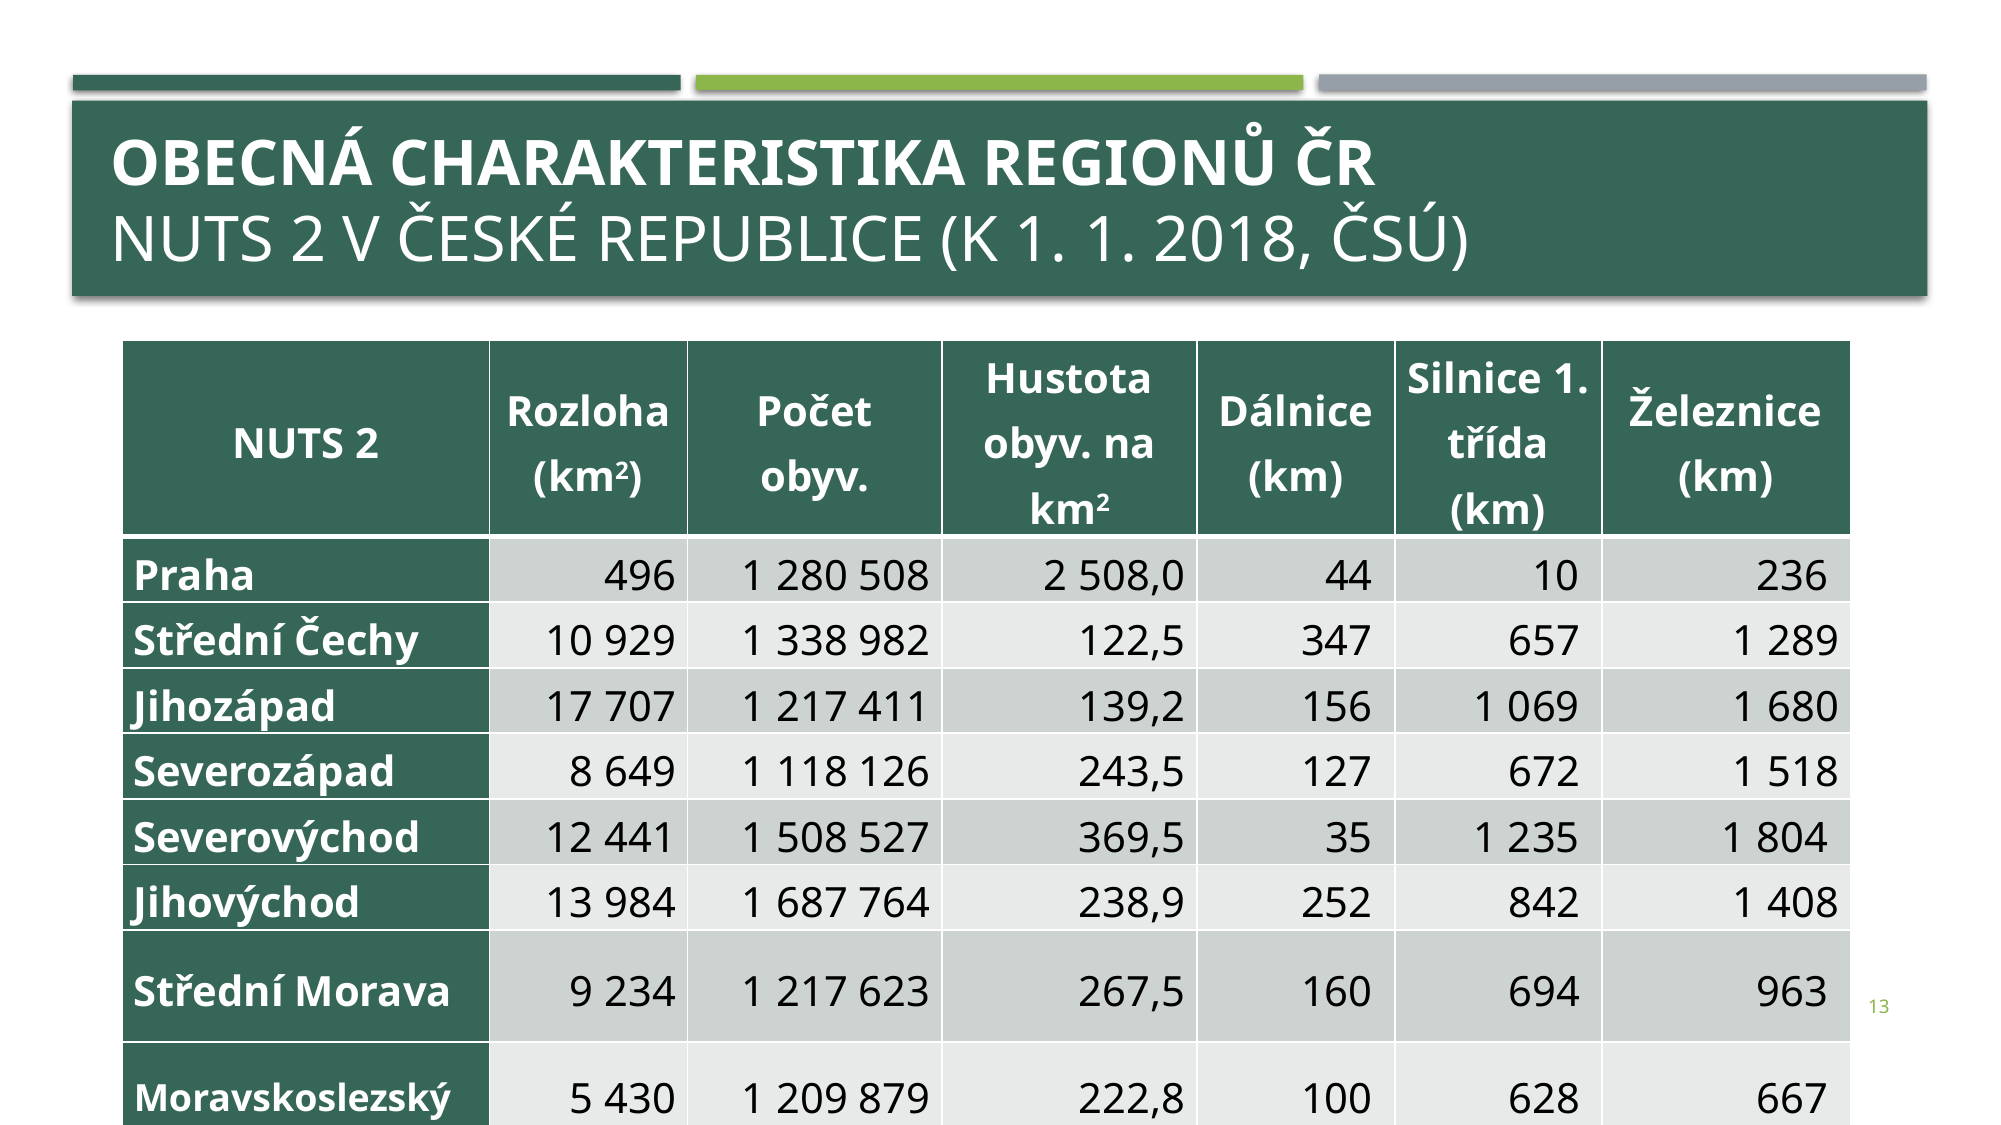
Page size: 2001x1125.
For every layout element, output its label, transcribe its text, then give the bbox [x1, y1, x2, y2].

table_cell Střední Morava [123, 931, 489, 1041]
table_cell 267,5 [943, 931, 1196, 1041]
table_cell Jihovýchod [123, 865, 489, 929]
table_cell Severovýchod [123, 800, 489, 864]
title Obecná charakteristika regionů Čr NUTS 2 v České republice (k 1. 1. 2018, ČSÚ) [95, 115, 1905, 282]
table_cell 1 508 527 [688, 800, 941, 864]
table_cell 1 338 982 [688, 603, 941, 667]
table_cell 12 441 [490, 800, 687, 864]
table_cell 347 [1198, 603, 1394, 667]
table_cell 10 929 [490, 603, 687, 667]
table_header Rozloha (km2) [490, 341, 687, 534]
table_cell 243,5 [943, 734, 1196, 798]
table_cell 9 234 [490, 931, 687, 1041]
table_cell 657 [1396, 603, 1601, 667]
table_cell 1 518 [1603, 734, 1850, 798]
table_cell 160 [1198, 931, 1394, 1041]
table_cell 1 280 508 [688, 539, 941, 601]
table_cell 496 [490, 539, 687, 601]
table_cell 17 707 [490, 669, 687, 732]
table_header NUTS 2 [123, 341, 489, 534]
table_cell Praha [123, 539, 489, 601]
table_cell 667 [1603, 1043, 1850, 1125]
table_cell 1 680 [1603, 669, 1850, 732]
table_cell 5 430 [490, 1043, 687, 1125]
table_header Počet obyv. [688, 341, 941, 534]
table_cell 1 069 [1396, 669, 1601, 732]
table_cell 2 508,0 [943, 539, 1196, 601]
table_cell 369,5 [943, 800, 1196, 864]
table_cell 100 [1198, 1043, 1394, 1125]
table_cell 1 217 623 [688, 931, 941, 1041]
table_cell 156 [1198, 669, 1394, 732]
table_cell 1 118 126 [688, 734, 941, 798]
table_cell 10 [1396, 539, 1601, 601]
table_cell Jihozápad [123, 669, 489, 732]
table_cell 13 984 [490, 865, 687, 929]
table_cell 963 [1603, 931, 1850, 1041]
table_cell 1 217 411 [688, 669, 941, 732]
table_cell 44 [1198, 539, 1394, 601]
table_header Silnice 1. třída (km) [1396, 341, 1601, 534]
table_cell 1 687 764 [688, 865, 941, 929]
table_cell 122,5 [943, 603, 1196, 667]
table_cell Moravskoslezský [123, 1043, 489, 1125]
table_cell 628 [1396, 1043, 1601, 1125]
table_cell 842 [1396, 865, 1601, 929]
table_cell 1 289 [1603, 603, 1850, 667]
table_cell 1 408 [1603, 865, 1850, 929]
slide_number 13 [1732, 977, 1905, 1037]
table_header Dálnice (km) [1198, 341, 1394, 534]
table_cell Střední Čechy [123, 603, 489, 667]
table_cell 35 [1198, 800, 1394, 864]
table_cell 238,9 [943, 865, 1196, 929]
table_header Hustota obyv. na km2 [943, 341, 1196, 534]
table_header Železnice (km) [1603, 341, 1850, 534]
table_cell 139,2 [943, 669, 1196, 732]
table_cell 8 649 [490, 734, 687, 798]
table_cell 222,8 [943, 1043, 1196, 1125]
table_cell 1 804 [1603, 800, 1850, 864]
table_cell 236 [1603, 539, 1850, 601]
table_cell 127 [1198, 734, 1394, 798]
table_cell 1 209 879 [688, 1043, 941, 1125]
table_cell 672 [1396, 734, 1601, 798]
table_cell Severozápad [123, 734, 489, 798]
table_cell 694 [1396, 931, 1601, 1041]
table_cell 252 [1198, 865, 1394, 929]
table_cell 1 235 [1396, 800, 1601, 864]
